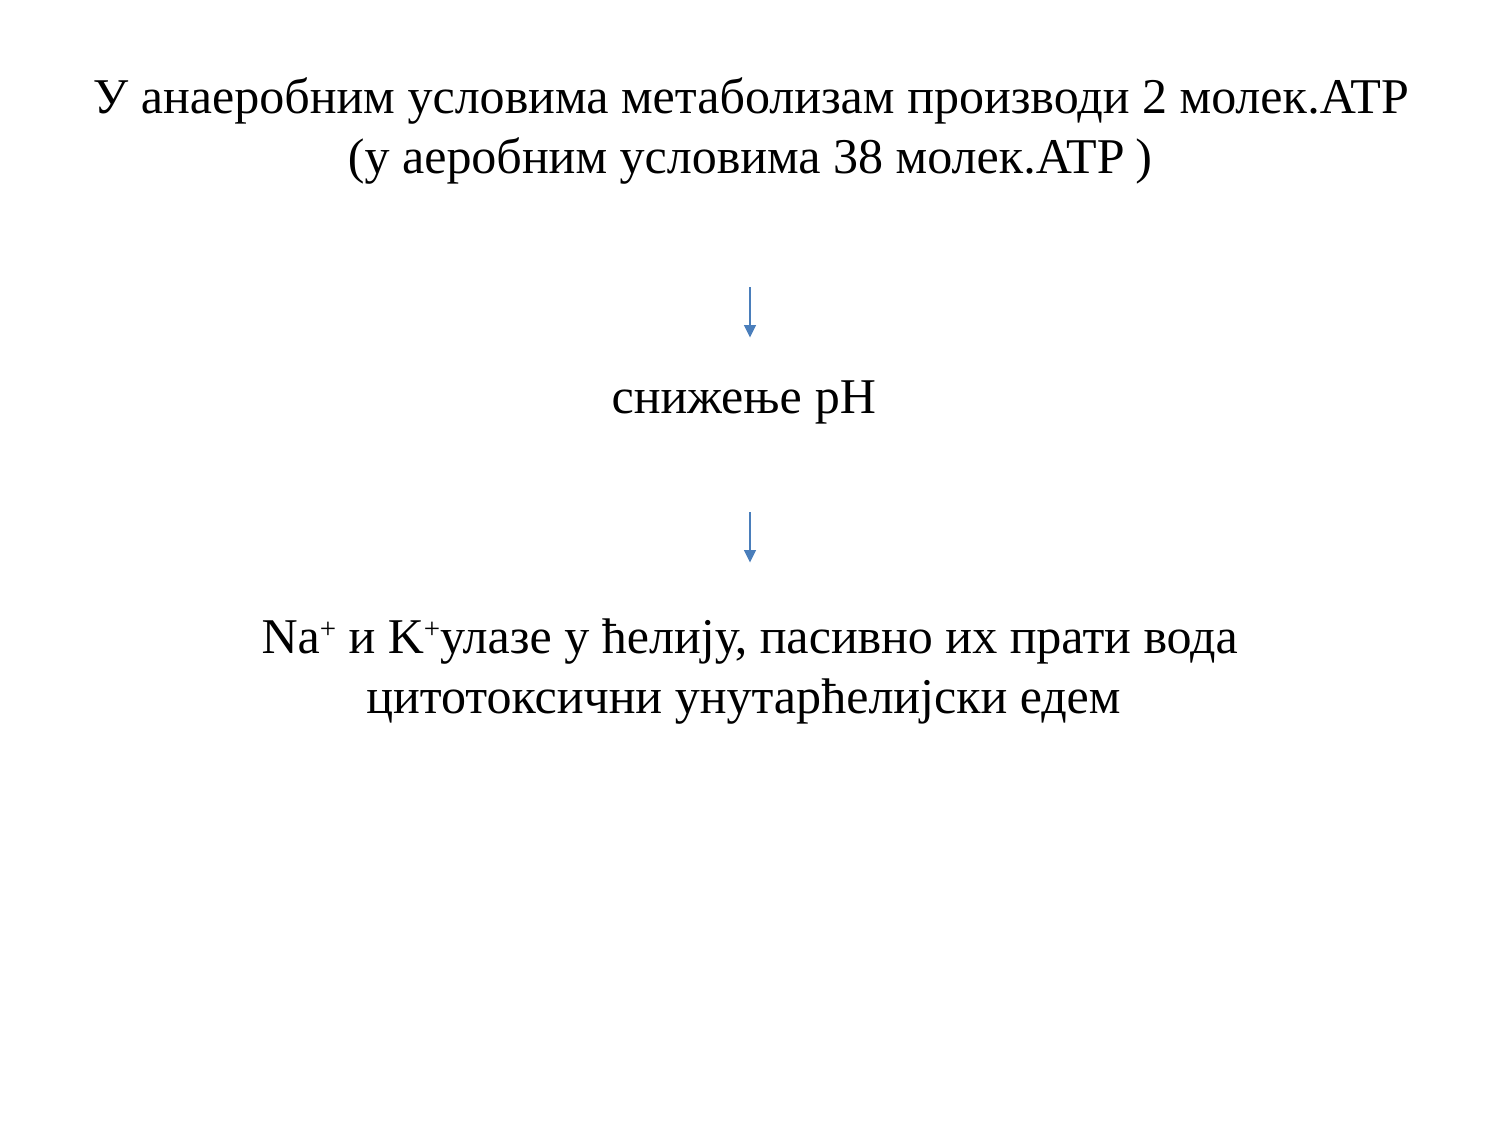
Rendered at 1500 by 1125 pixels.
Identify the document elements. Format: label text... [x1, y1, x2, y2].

title У анаеробним условима метаболизам производи 2 молек.ATP (у аеробним условима 38 молек.ATP ) снижење pH Na+ и K+улазе у ћелију, пасивно их прати вода цитотоксични унутарћелијски едем [75, 45, 1425, 863]
